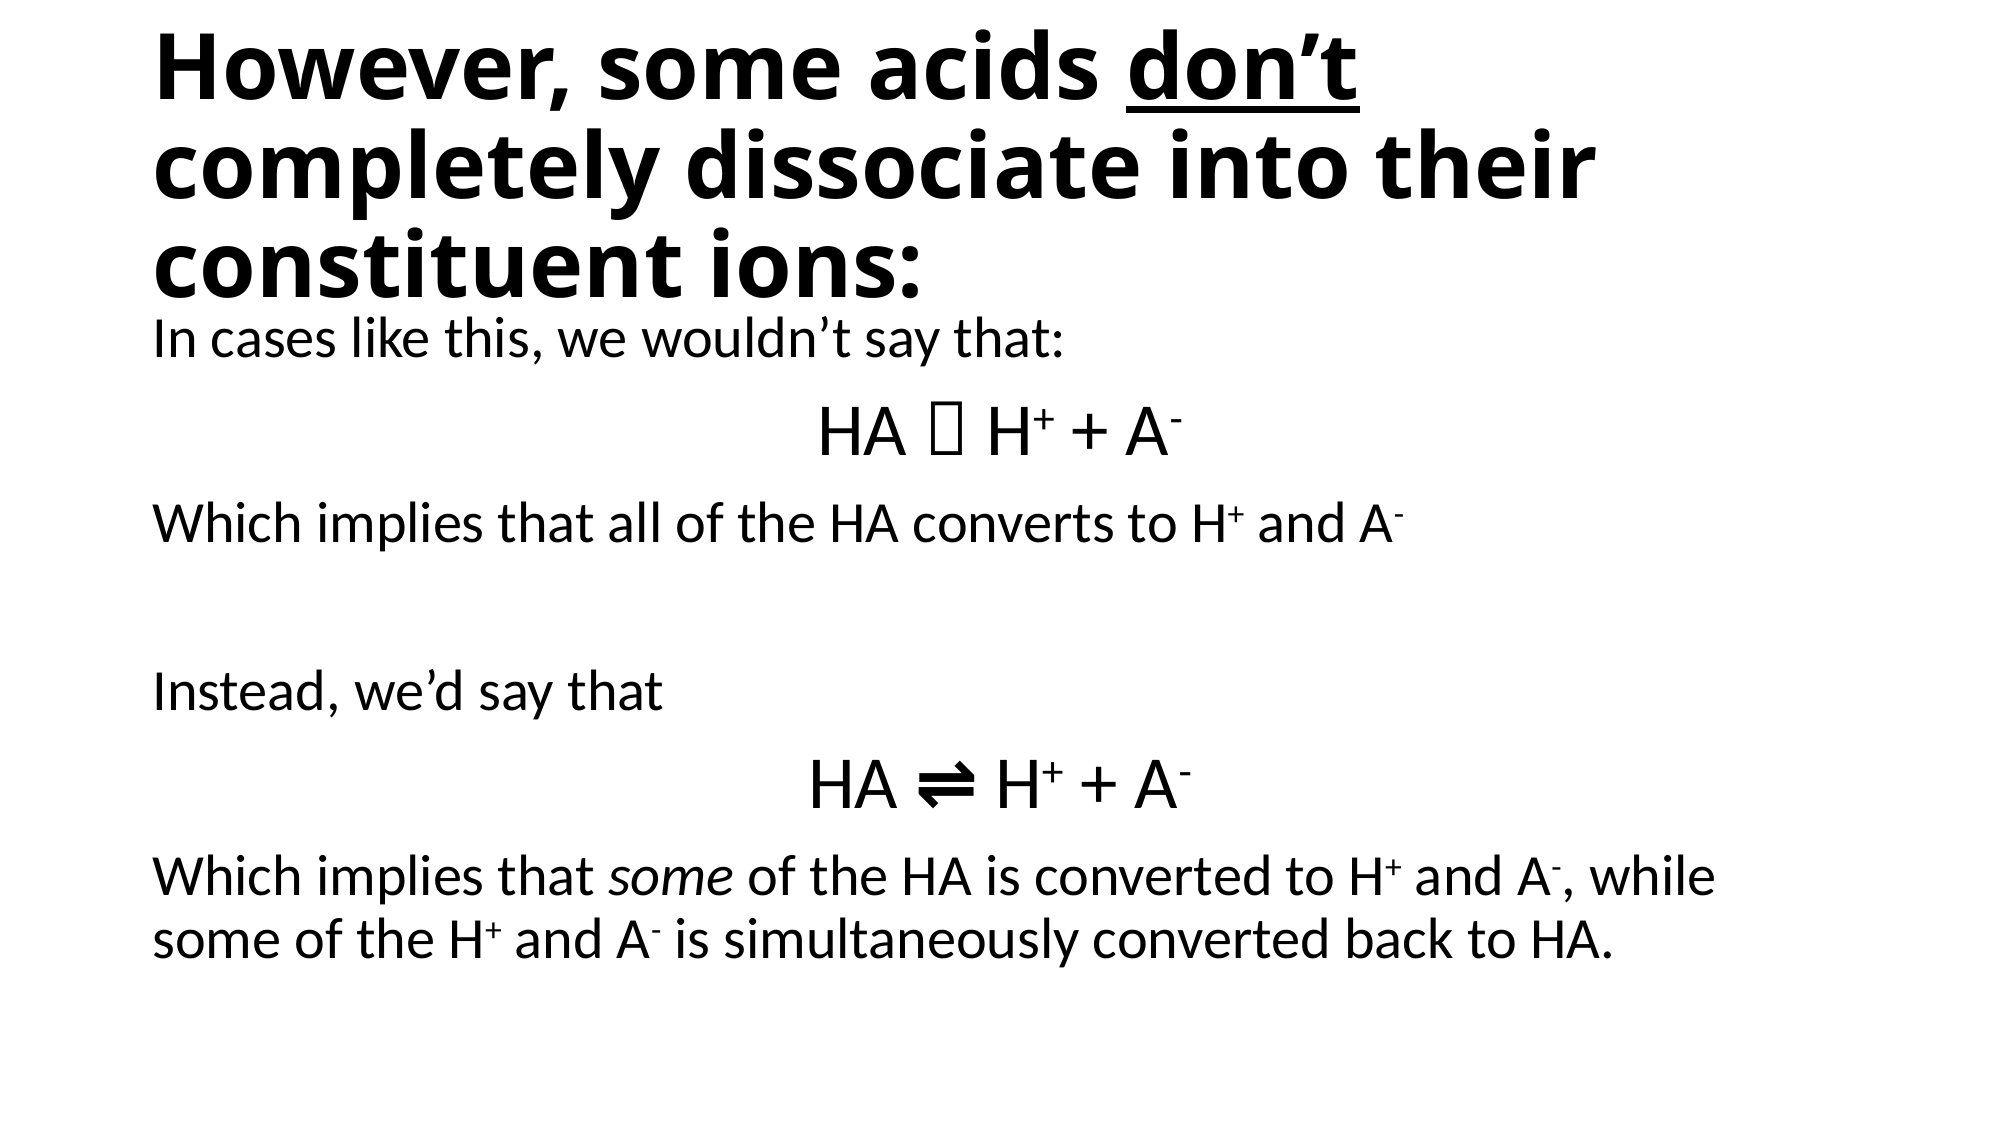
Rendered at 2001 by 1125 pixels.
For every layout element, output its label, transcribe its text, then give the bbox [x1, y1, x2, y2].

list In cases like this, we wouldn’t say that: HA  H+ + A- Which implies that all of the HA converts to H+ and A- Instead, we’d say that HA ⇌ H+ + A- Which implies that some of the HA is converted to H+ and A-, while some of the H+ and A- is simultaneously converted back to HA. [137, 299, 1863, 1014]
title However, some acids don’t completely dissociate into their constituent ions: [137, 59, 1863, 278]
